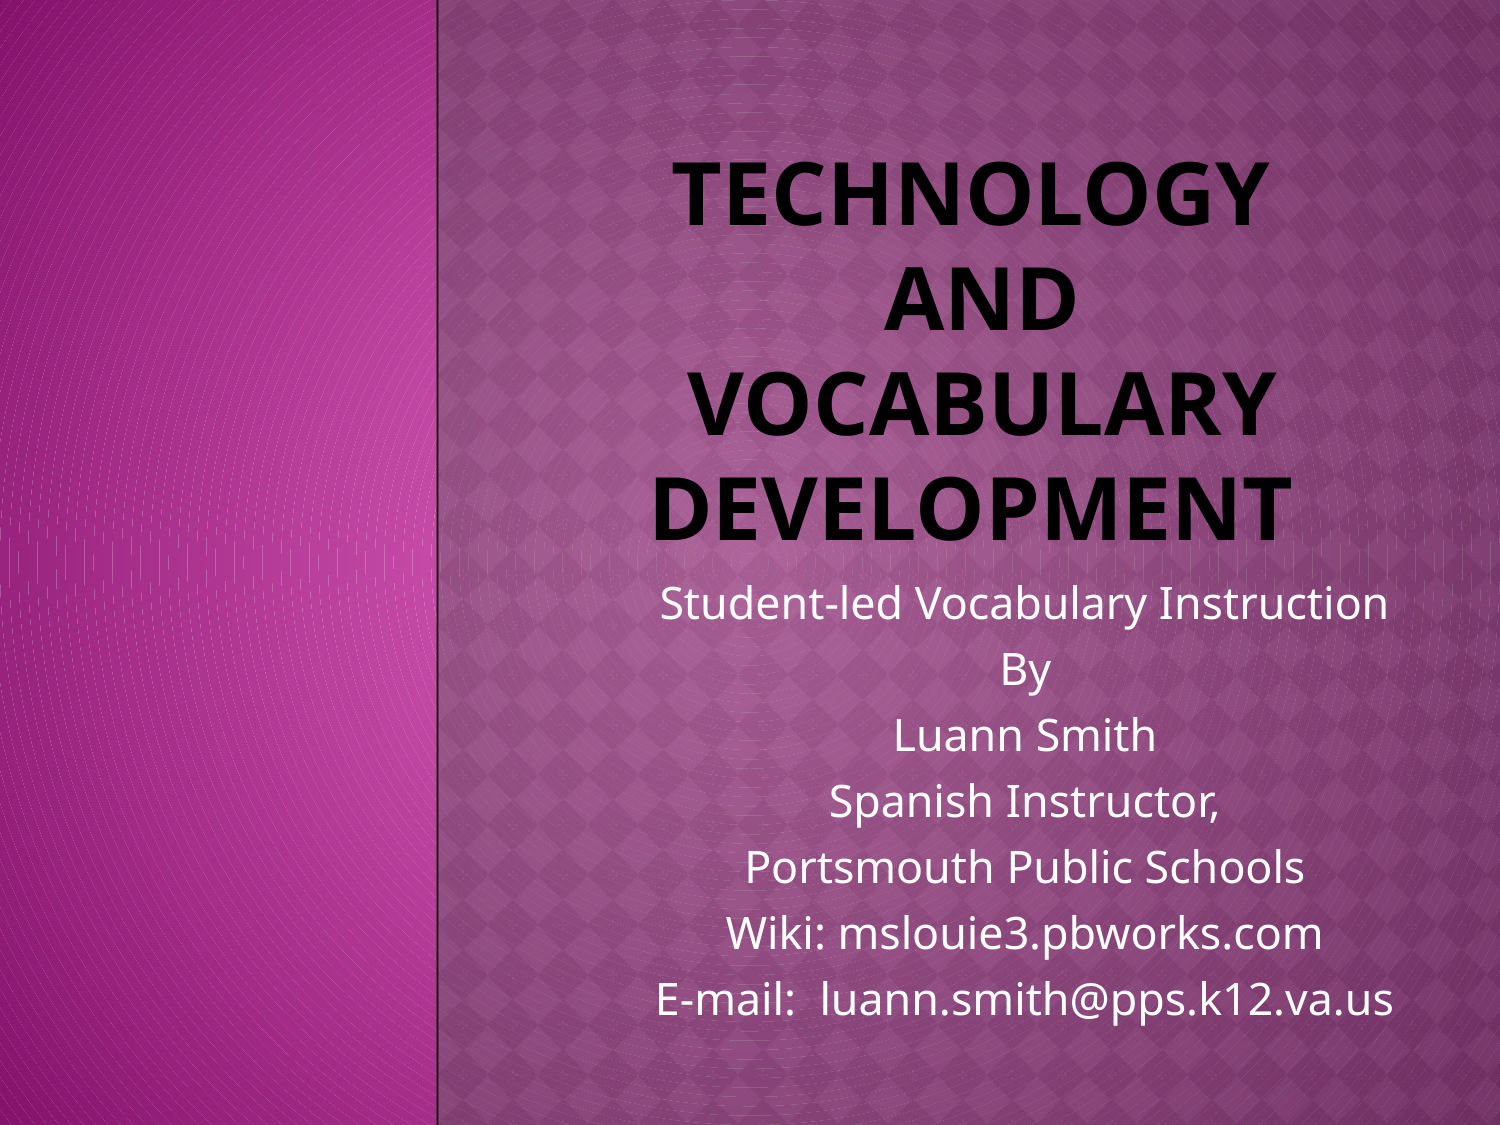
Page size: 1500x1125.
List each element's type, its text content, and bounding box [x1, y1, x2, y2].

subtitle Student-led Vocabulary Instruction By Luann Smith Spanish Instructor, Portsmouth Public Schools Wiki: mslouie3.pbworks.com E-mail: luann.smith@pps.k12.va.us [550, 575, 1500, 1025]
title Technology and Vocabulary Development [552, 87, 1390, 558]
